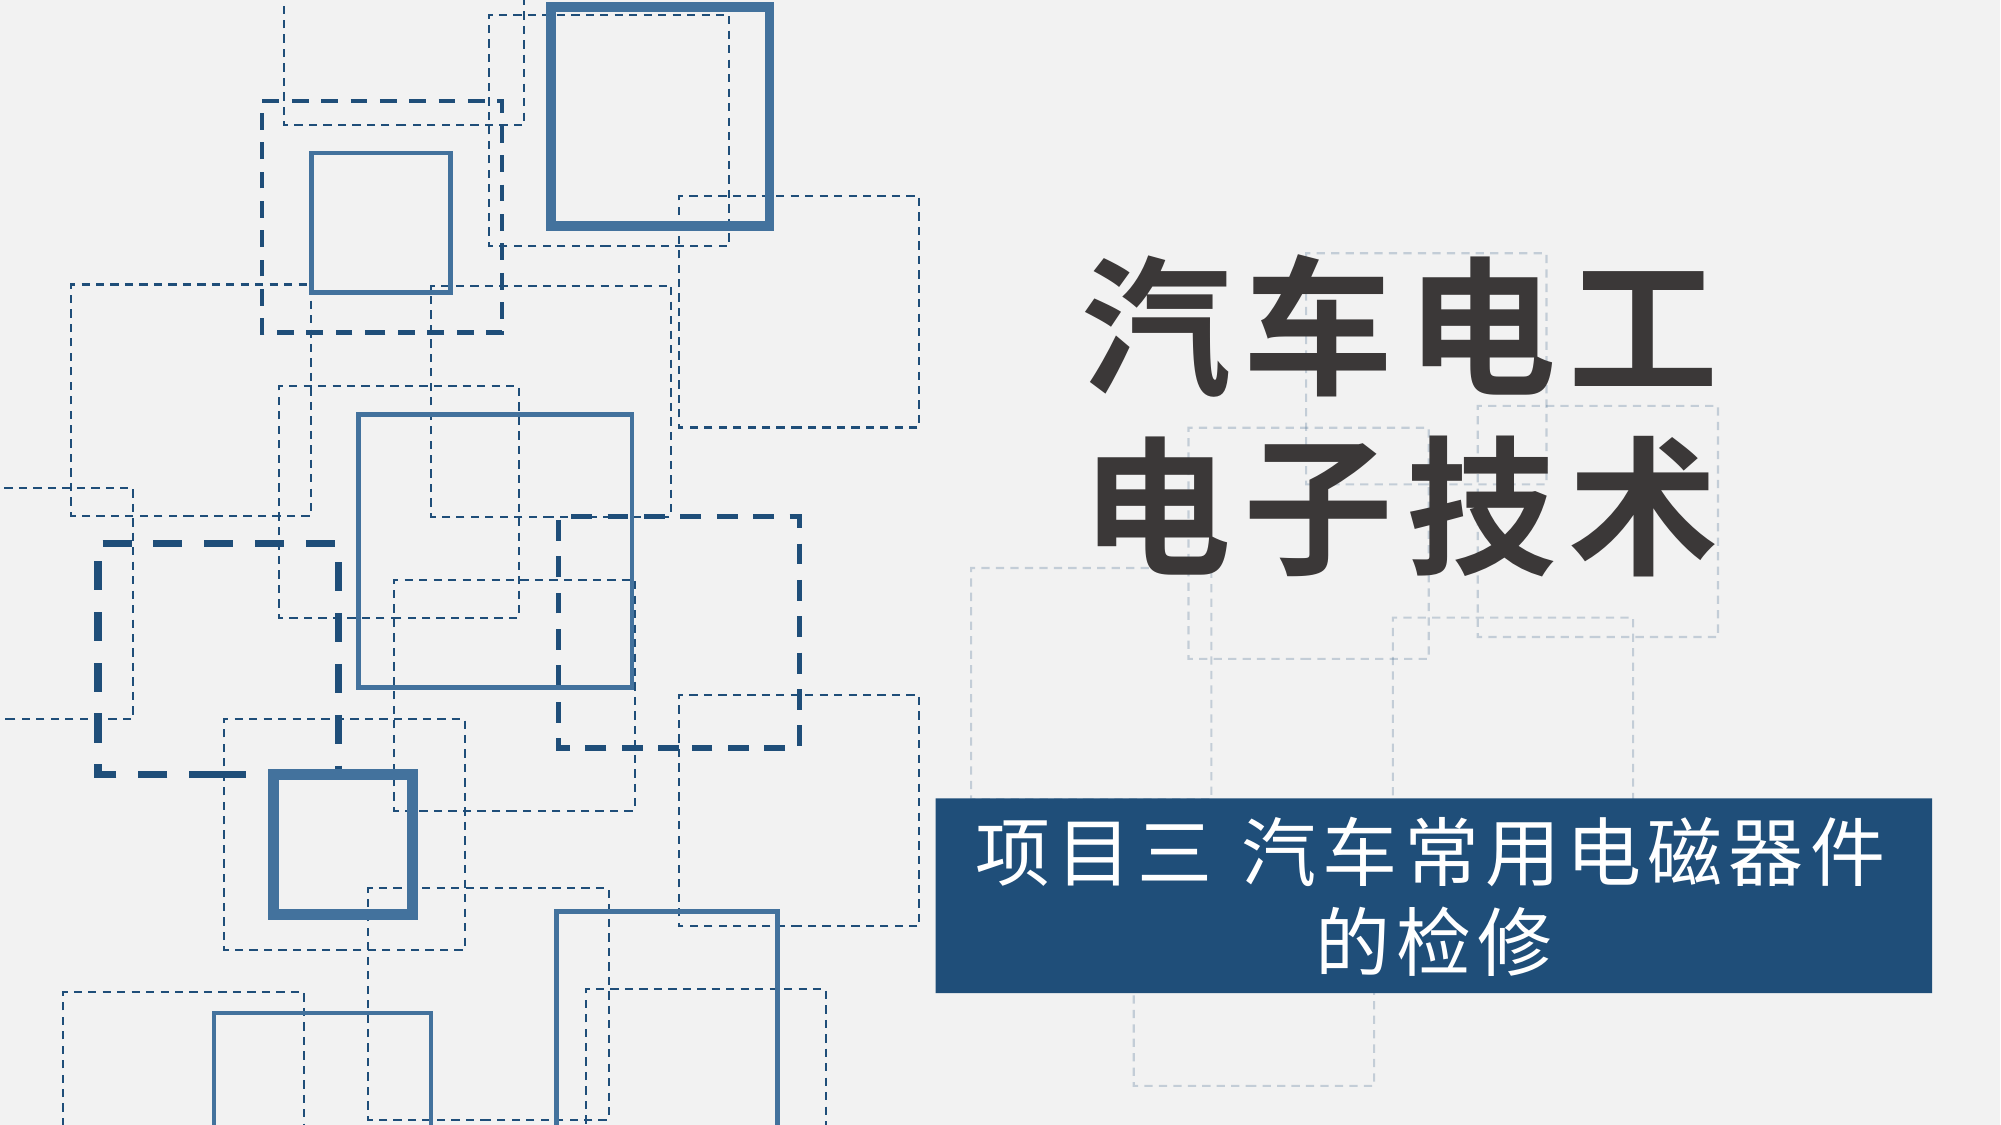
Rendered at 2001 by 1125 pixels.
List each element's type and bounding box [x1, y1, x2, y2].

text_box [0, 0, 1719, 1125]
text_box [935, 225, 1933, 996]
